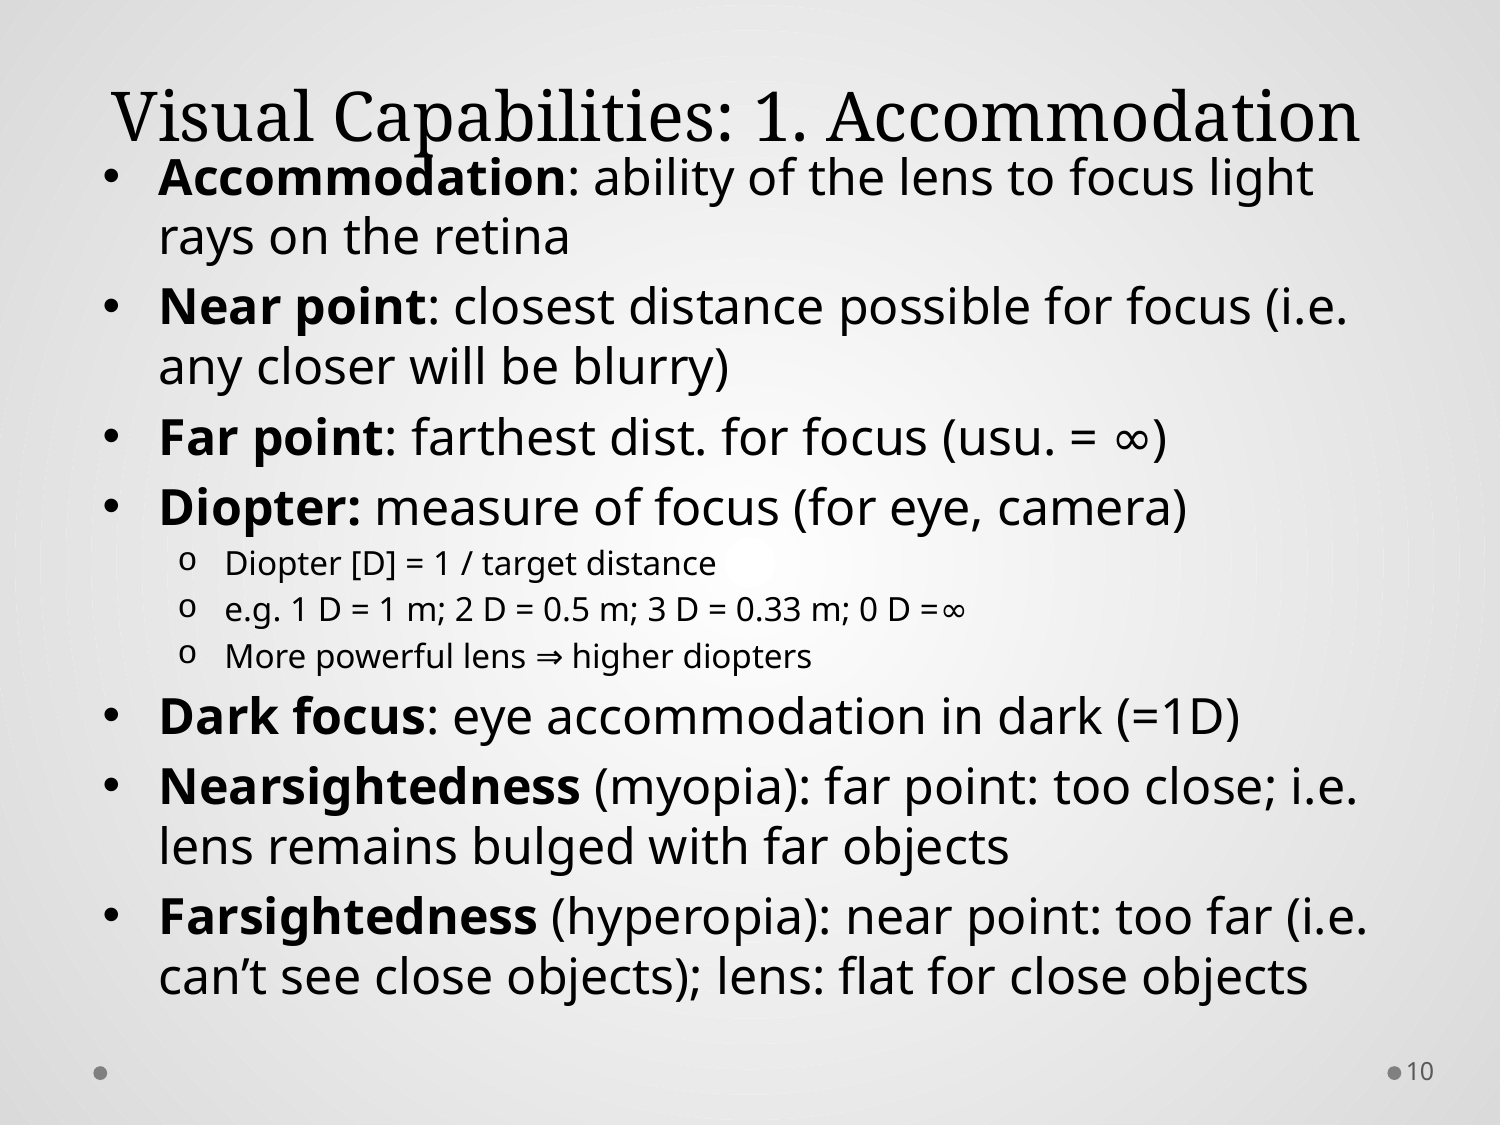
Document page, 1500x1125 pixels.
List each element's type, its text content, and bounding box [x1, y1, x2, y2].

title Visual Capabilities: 1. Accommodation [62, 62, 1413, 163]
list Accommodation: ability of the lens to focus light rays on the retina Near point: closest distance possible for focus (i.e. any closer will be blurry) Far point: farthest dist. for focus (usu. = ∞) Diopter: measure of focus (for eye, camera) Diopter [D] = 1 / target distance e.g. 1 D = 1 m; 2 D = 0.5 m; 3 D = 0.33 m; 0 D =∞ More powerful lens ⇒ higher diopters Dark focus: eye accommodation in dark (=1D) Nearsightedness (myopia): far point: too close; i.e. lens remains bulged with far objects Farsightedness (hyperopia): near point: too far (i.e. can’t see close objects); lens: flat for close objects [87, 137, 1438, 1113]
slide_number 10 [1401, 1042, 1494, 1103]
